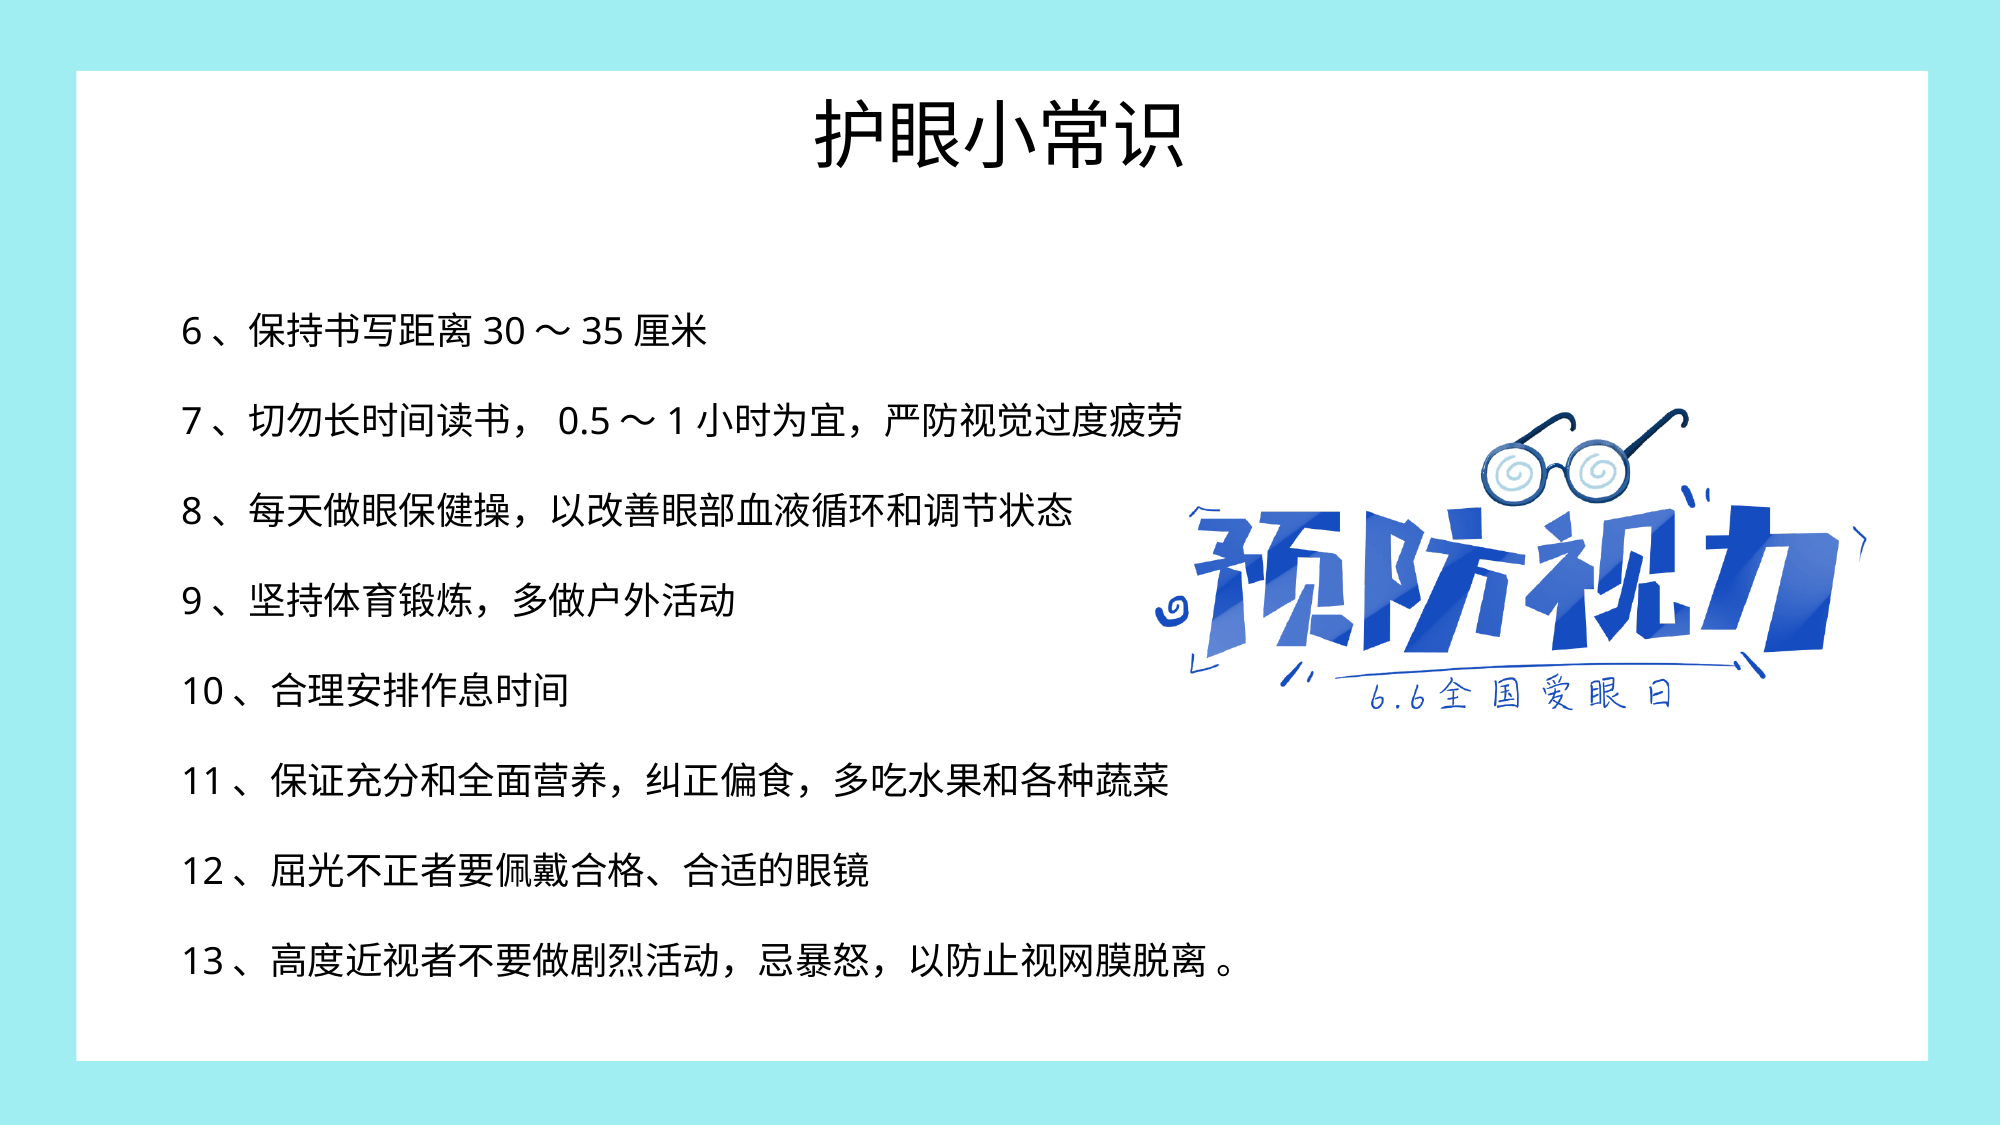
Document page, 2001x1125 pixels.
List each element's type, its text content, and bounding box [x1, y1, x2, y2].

text_box 护眼小常识 [797, 90, 1203, 186]
picture [1082, 388, 1951, 737]
text_box 6、保持书写距离30～35厘米 7、切勿长时间读书，0.5～1小时为宜，严防视觉过度疲劳 8、每天做眼保健操，以改善眼部血液循环和调节状态 9、坚持体育锻炼，多做户外活动 10、合理安排作息时间 11、保证充分和全面营养，纠正偏食，多吃水果和各种蔬菜 12、屈光不正者要佩戴合格、合适的眼镜 13、高度近视者不要做剧烈活动，忌暴怒，以防止视网膜脱离 。 [166, 254, 1592, 990]
